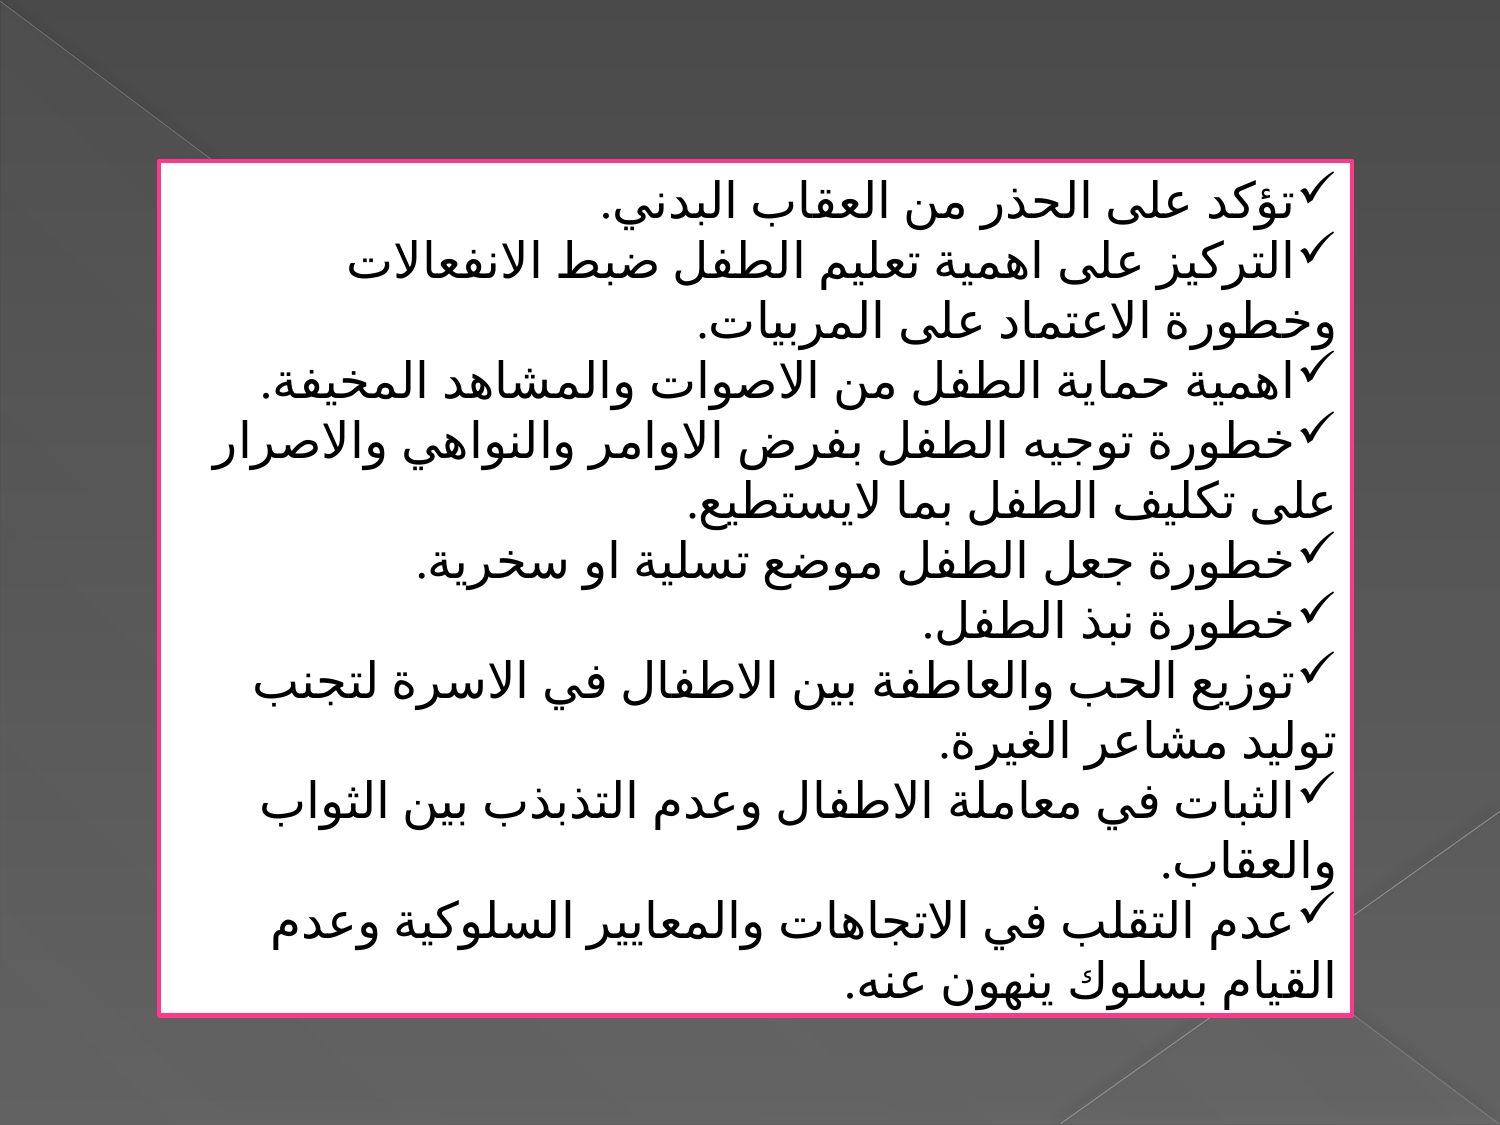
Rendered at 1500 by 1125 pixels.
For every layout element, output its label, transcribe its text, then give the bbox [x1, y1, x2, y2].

text_box تؤكد على الحذر من العقاب البدني. التركيز على اهمية تعليم الطفل ضبط الانفعالات وخطورة الاعتماد على المربيات. اهمية حماية الطفل من الاصوات والمشاهد المخيفة. خطورة توجيه الطفل بفرض الاوامر والنواهي والاصرار على تكليف الطفل بما لايستطيع. خطورة جعل الطفل موضع تسلية او سخرية. خطورة نبذ الطفل. توزيع الحب والعاطفة بين الاطفال في الاسرة لتجنب توليد مشاعر الغيرة. الثبات في معاملة الاطفال وعدم التذبذب بين الثواب والعقاب. عدم التقلب في الاتجاهات والمعايير السلوكية وعدم القيام بسلوك ينهون عنه. [157, 159, 1354, 1018]
